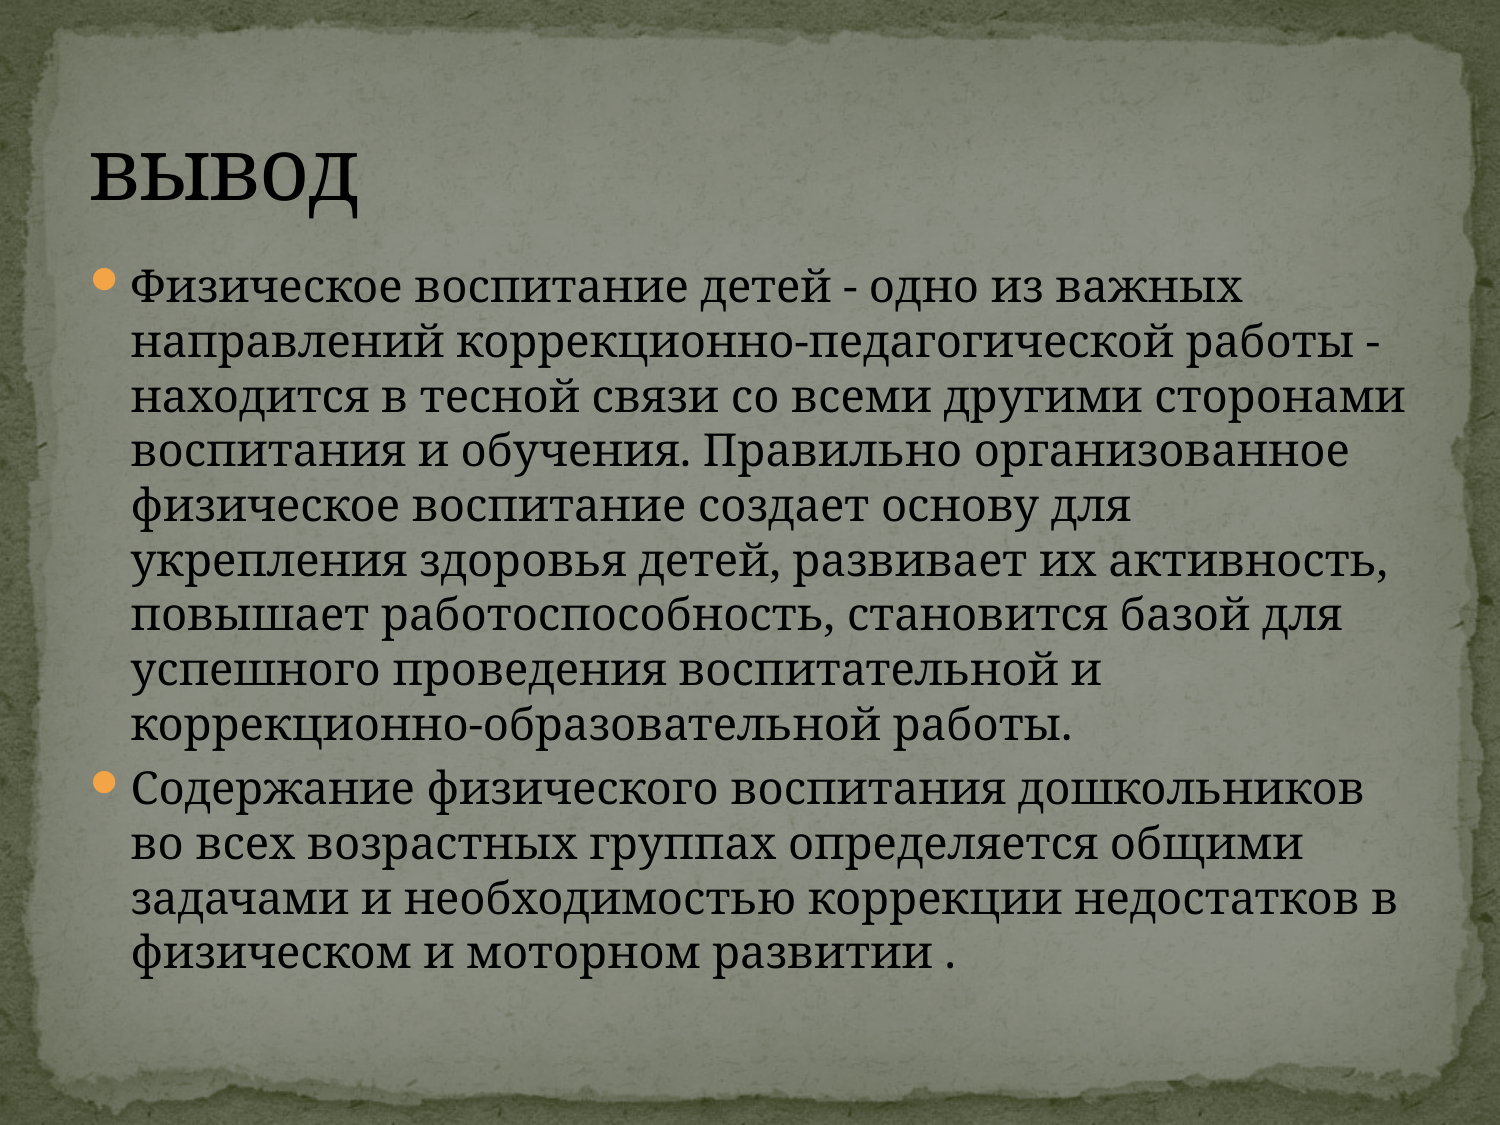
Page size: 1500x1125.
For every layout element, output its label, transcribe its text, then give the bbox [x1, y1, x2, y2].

list Физическое воспитание детей - одно из важных направлений коррекционно-педагогической работы - находится в тесной связи со всеми другими сторонами воспитания и обучения. Правильно организованное физическое воспитание создает основу для укрепления здоровья детей, развивает их активность, повышает работоспособность, становится базой для успешного проведения воспитательной и коррекционно-образовательной работы. Содержание физического воспитания дошкольников во всех возрастных группах определяется общими задачами и необходимостью коррекции недостатков в физическом и моторном развитии . [75, 249, 1425, 1000]
title вывод [74, 24, 1425, 225]
